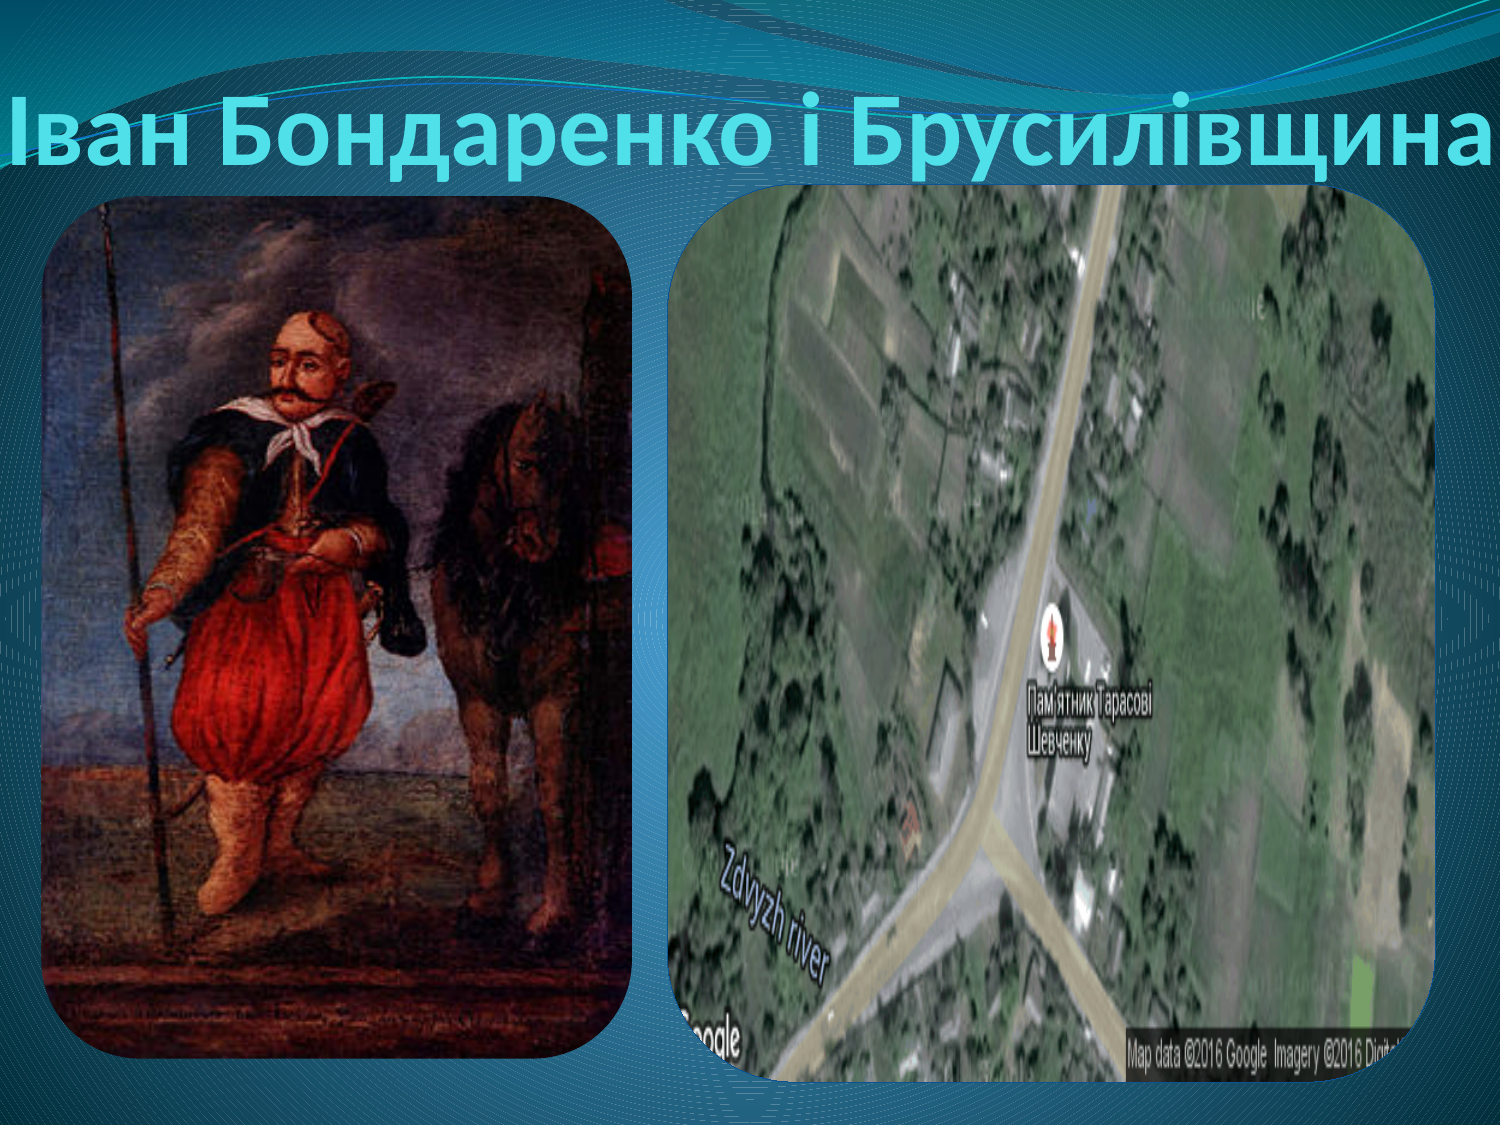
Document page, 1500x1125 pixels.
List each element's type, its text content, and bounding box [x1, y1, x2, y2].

picture [41, 195, 633, 1059]
picture [667, 184, 1436, 1083]
title Іван Бондаренко і Брусилівщина [0, 30, 1500, 187]
